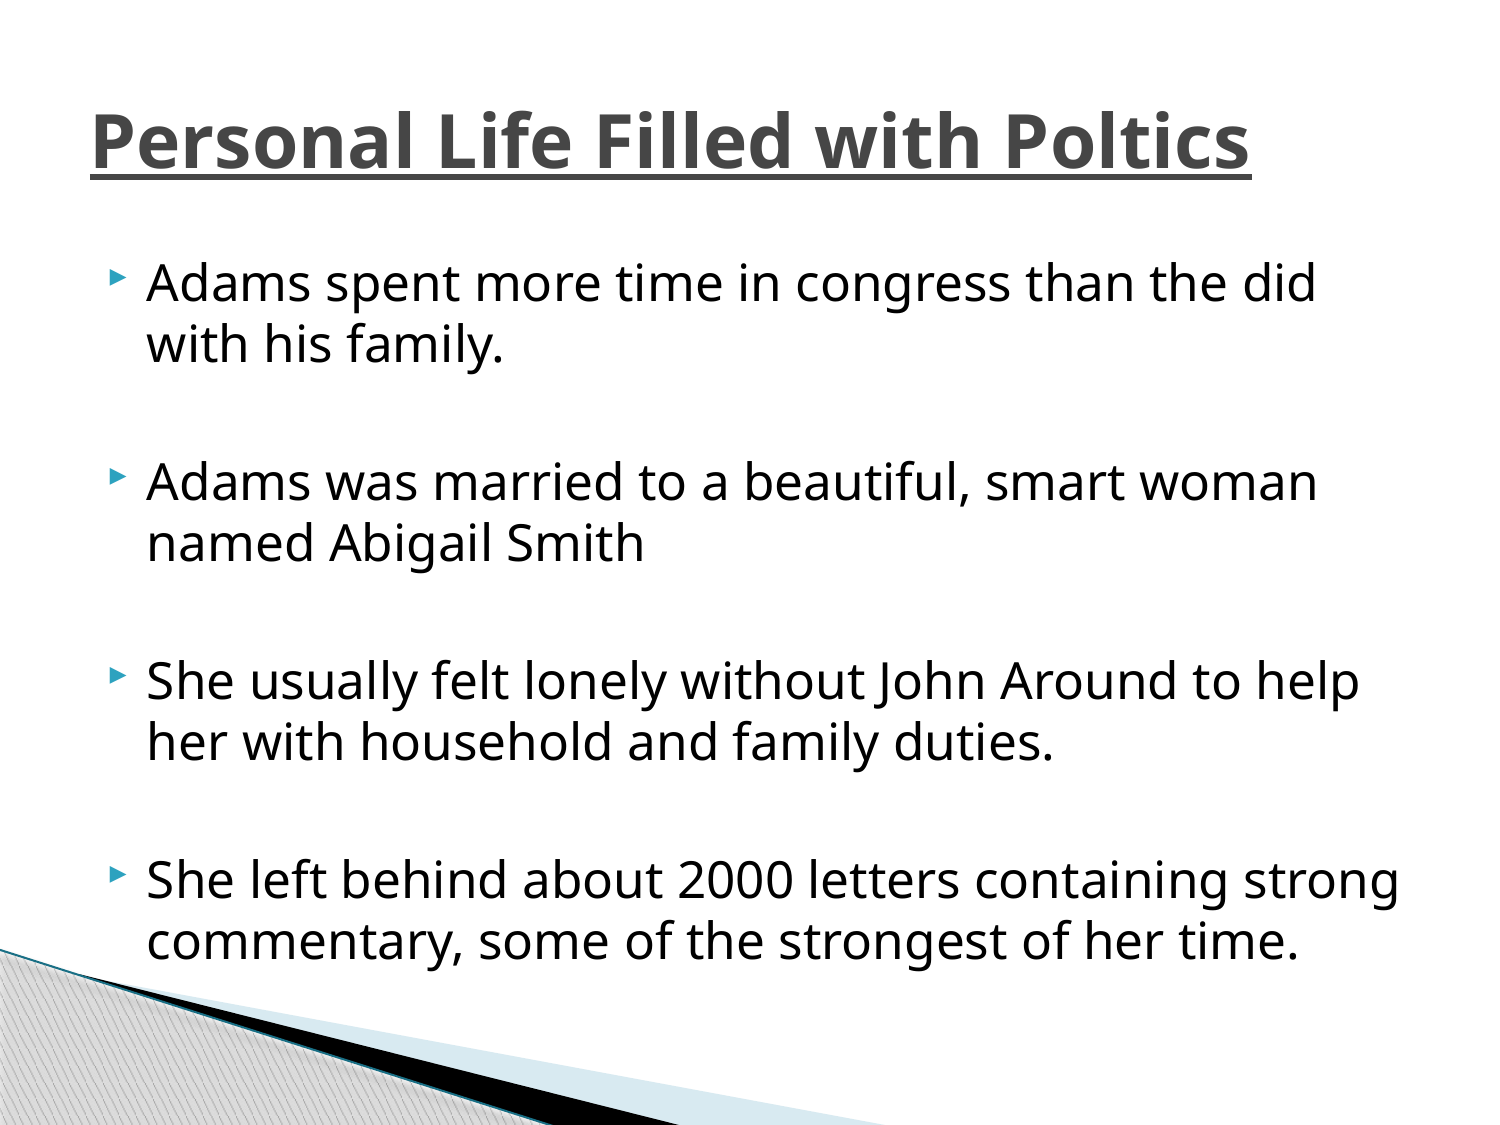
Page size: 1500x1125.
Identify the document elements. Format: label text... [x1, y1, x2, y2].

list Adams spent more time in congress than the did with his family. Adams was married to a beautiful, smart woman named Abigail Smith She usually felt lonely without John Around to help her with household and family duties. She left behind about 2000 letters containing strong commentary, some of the strongest of her time. [75, 243, 1425, 986]
title Personal Life Filled with Poltics [75, 45, 1425, 233]
